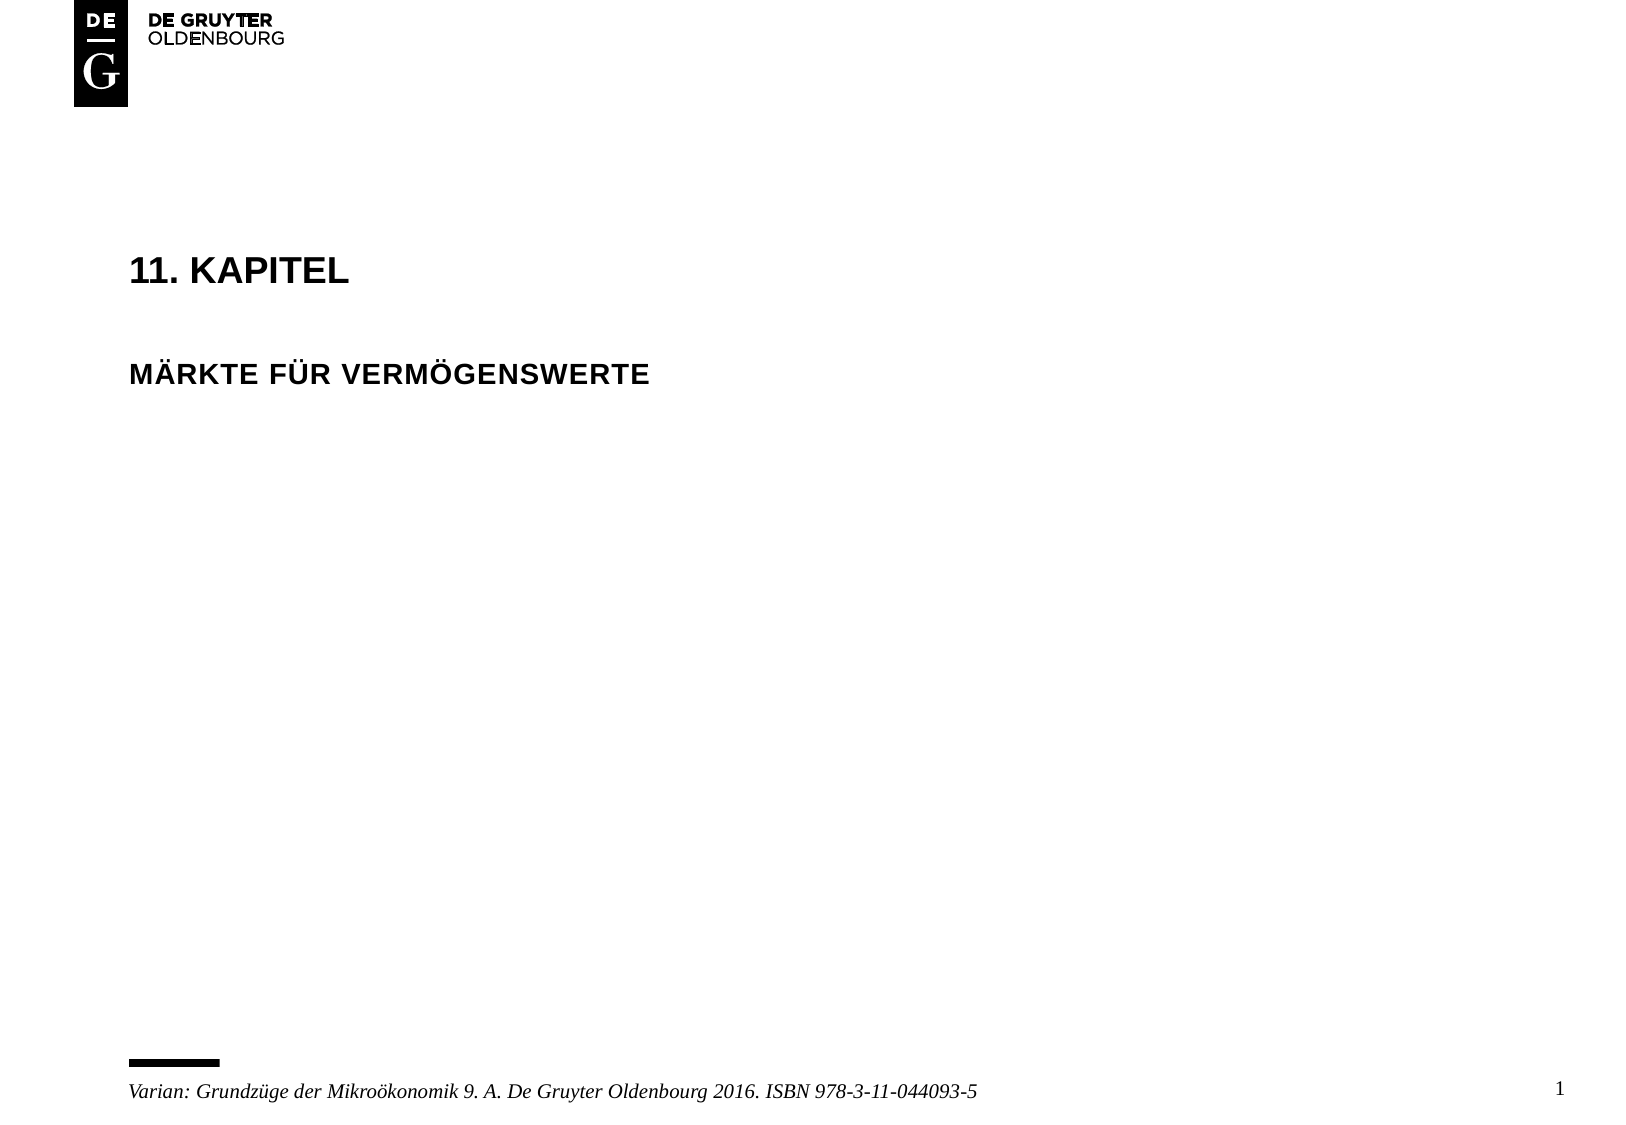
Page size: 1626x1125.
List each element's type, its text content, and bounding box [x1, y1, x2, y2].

list Märkte für vermögenswerte [129, 355, 1556, 1018]
slide_number 1 [1554, 1074, 1614, 1104]
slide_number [128, 1077, 1539, 1108]
title 11. Kapitel [129, 245, 1556, 328]
